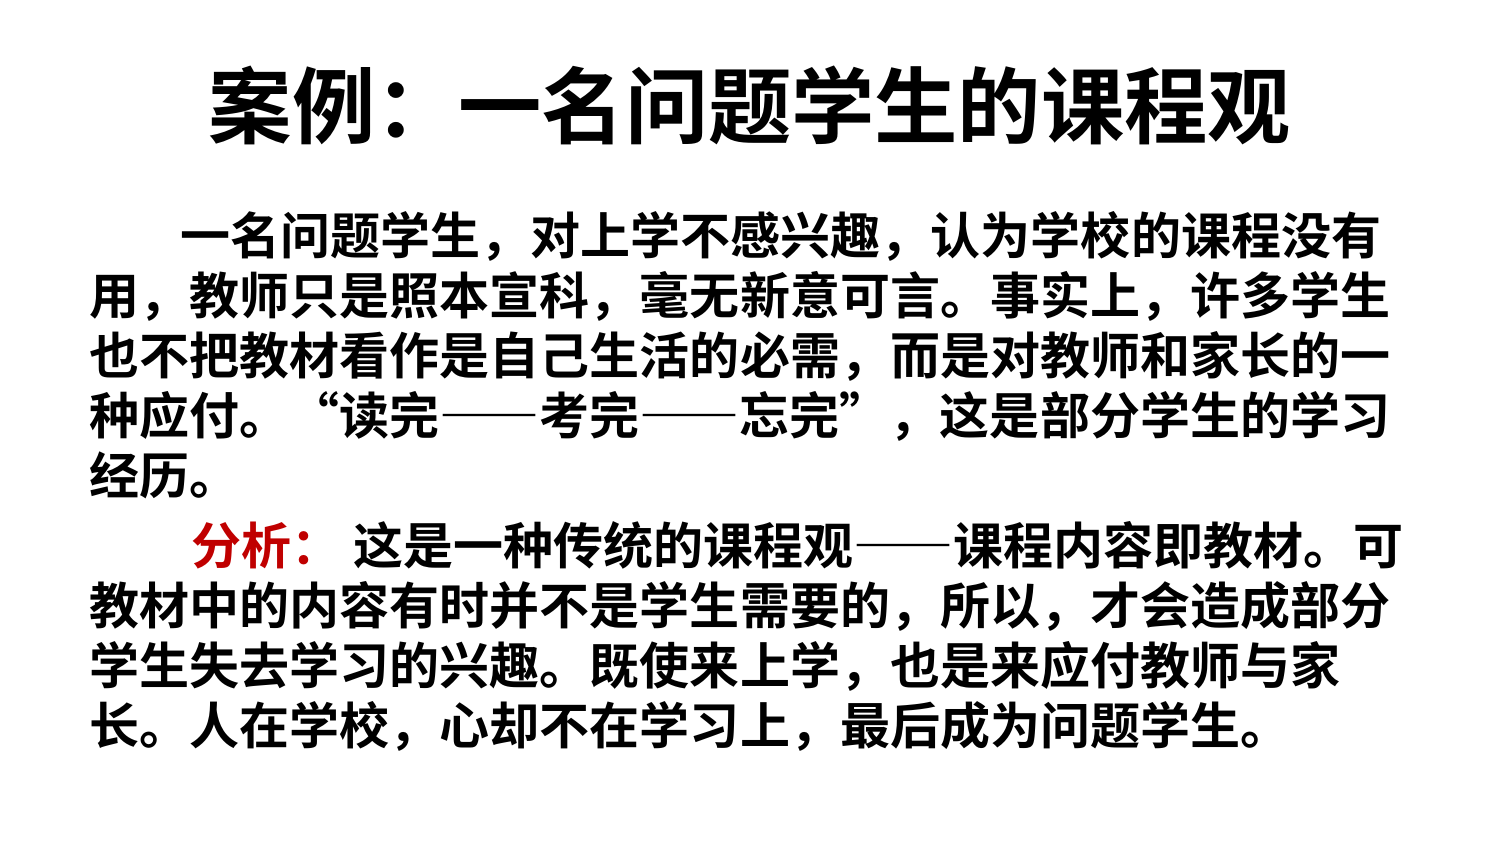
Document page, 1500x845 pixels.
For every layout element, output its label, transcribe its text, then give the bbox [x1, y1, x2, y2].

list 一名问题学生，对上学不感兴趣，认为学校的课程没有用，教师只是照本宣科，毫无新意可言。事实上，许多学生也不把教材看作是自己生活的必需，而是对教师和家长的一种应付。“读完——考完——忘完”，这是部分学生的学习经历。 分析： 这是一种传统的课程观——课程内容即教材。可教材中的内容有时并不是学生需要的，所以，才会造成部分学生失去学习的兴趣。既使来上学，也是来应付教师与家长。人在学校，心却不在学习上，最后成为问题学生。 [74, 196, 1426, 755]
title 案例：一名问题学生的课程观 [74, 33, 1426, 175]
